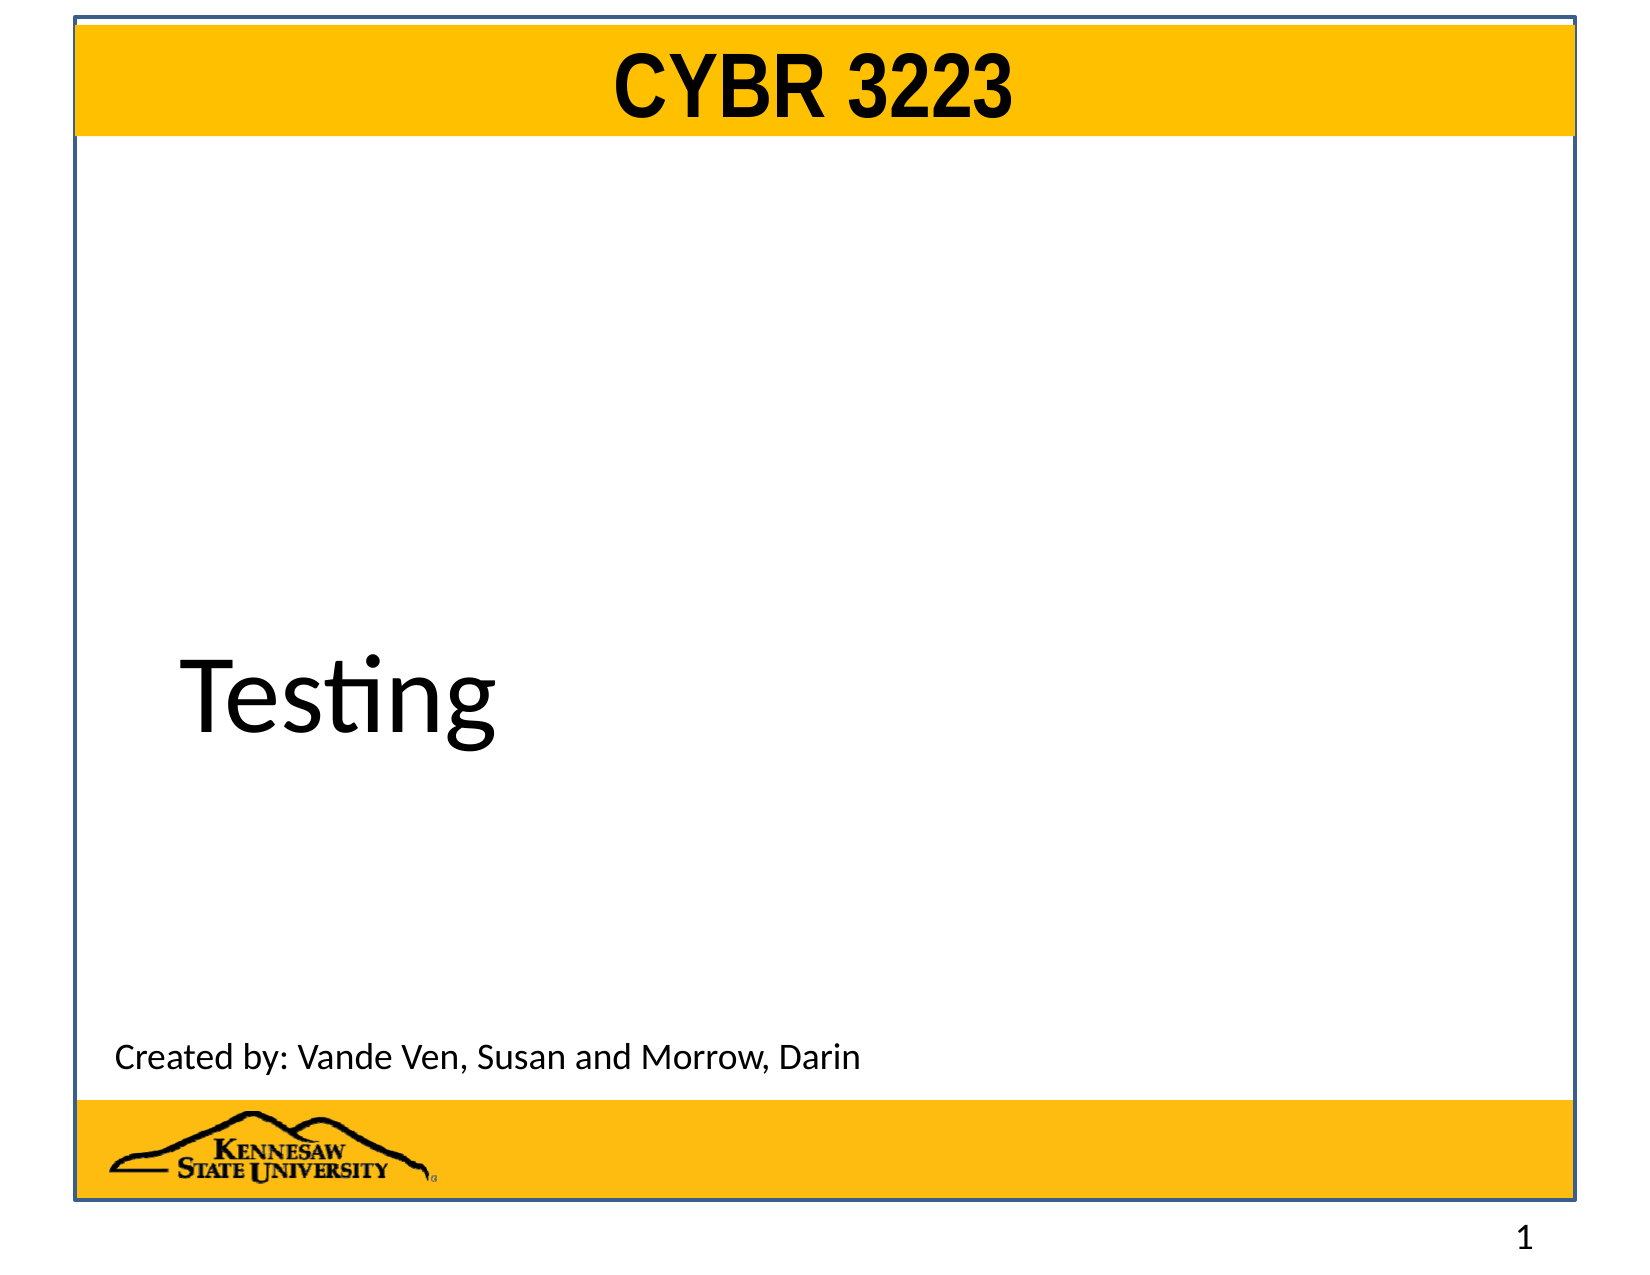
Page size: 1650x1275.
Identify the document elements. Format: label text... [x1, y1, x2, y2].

title CYBR 3223 [75, 24, 1575, 137]
picture [108, 1111, 437, 1184]
text_box Testing [164, 612, 514, 763]
text_box Created by: Vande Ven, Susan and Morrow, Darin [99, 1024, 1575, 1085]
